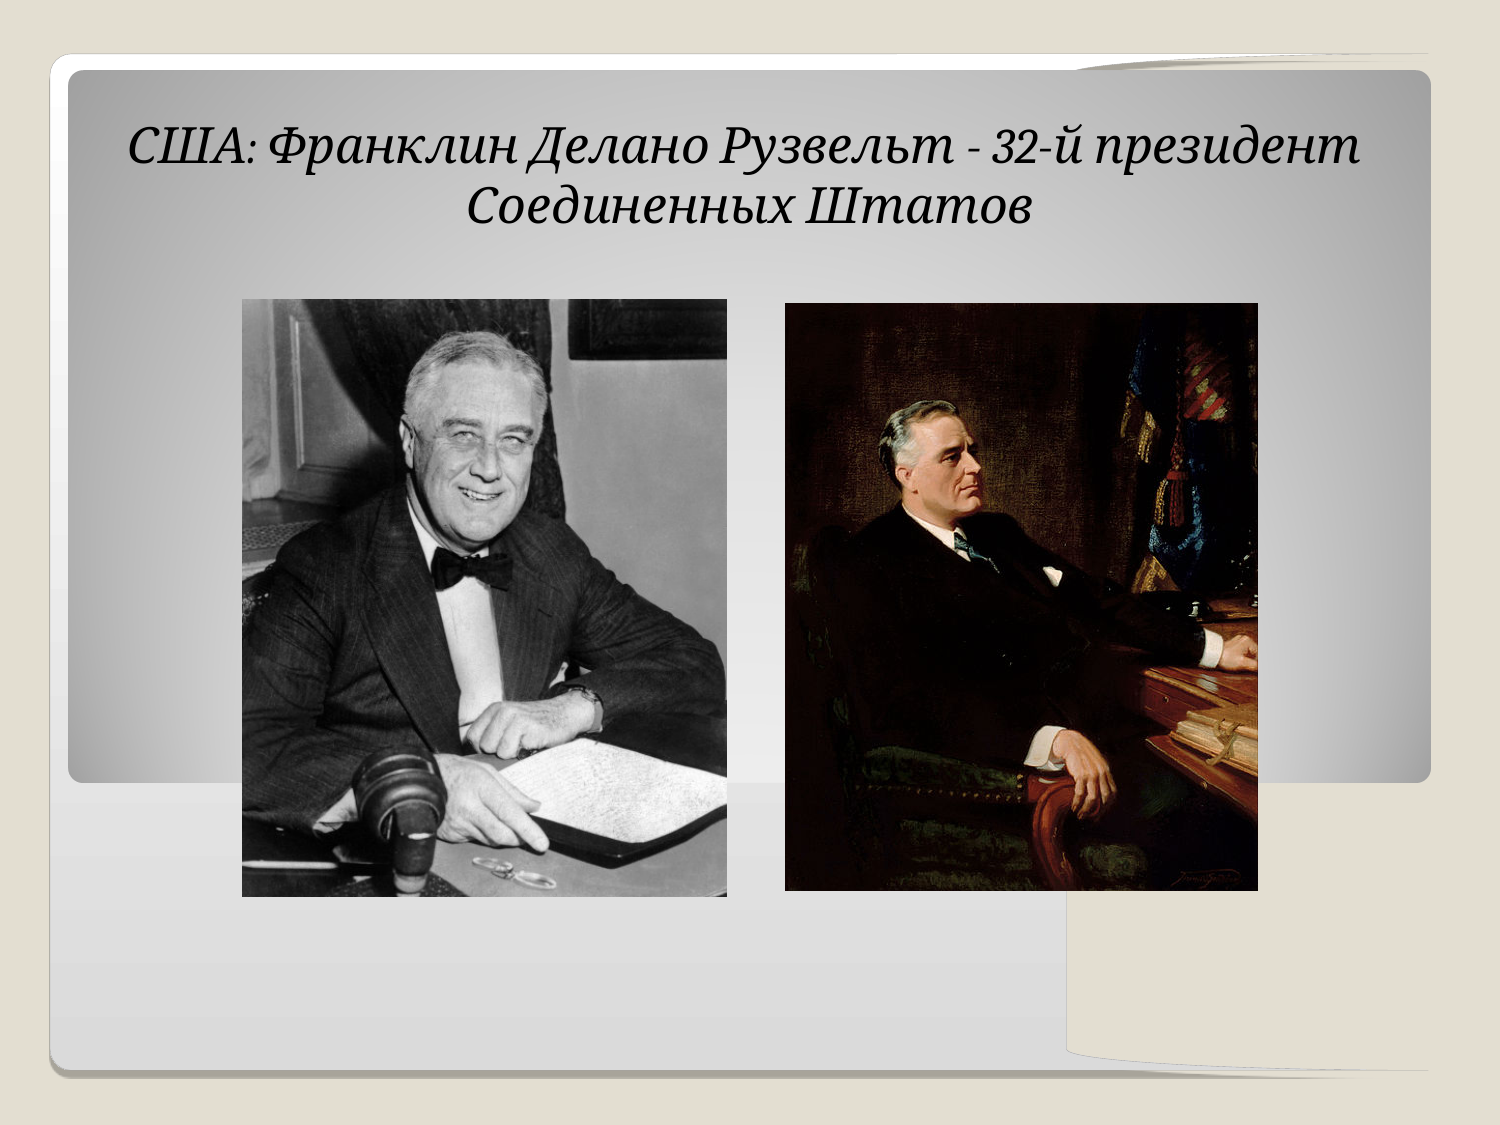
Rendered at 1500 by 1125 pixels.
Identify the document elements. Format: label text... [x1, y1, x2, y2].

list США: Франклин Делано Рузвельт - 32-й президент Соединенных Штатов [76, 113, 1420, 279]
picture [67, 69, 1432, 897]
